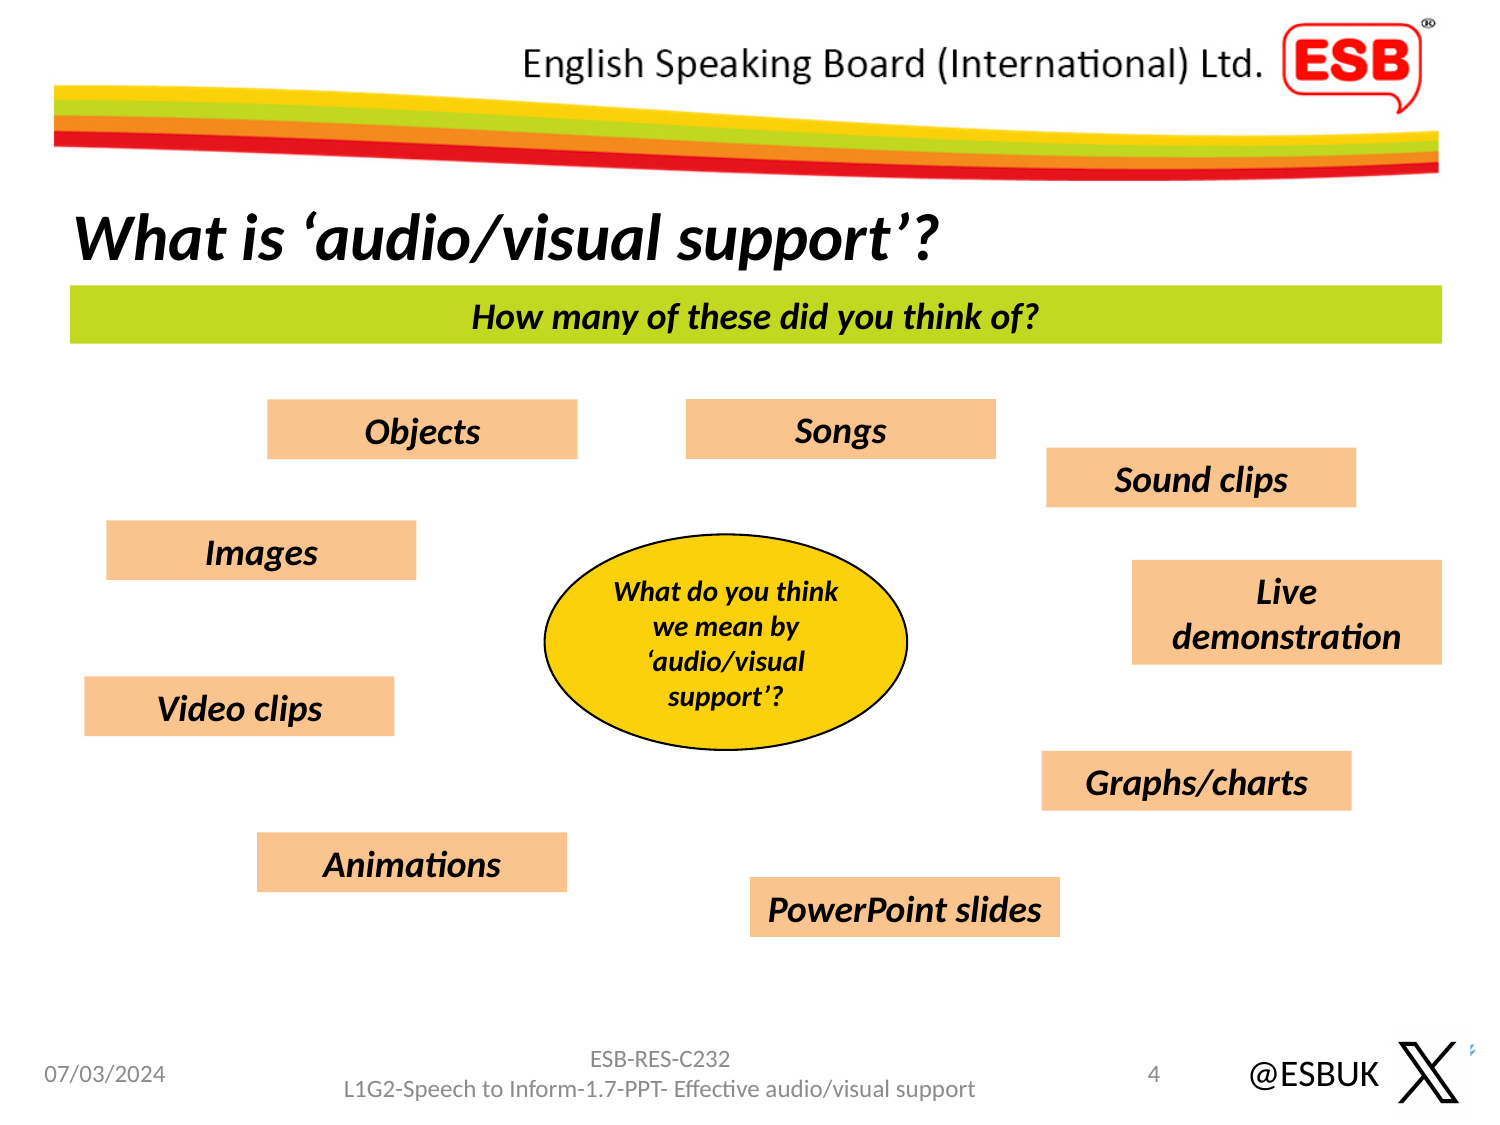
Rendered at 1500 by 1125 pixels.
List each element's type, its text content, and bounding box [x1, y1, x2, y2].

text_box Animations [257, 832, 568, 893]
text_box Images [106, 520, 417, 580]
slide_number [29, 1042, 324, 1103]
text_box How many of these did you think of? [69, 284, 1443, 345]
text_box Sound clips [1046, 447, 1357, 508]
text_box PowerPoint slides [750, 877, 1061, 937]
text_box Songs [685, 399, 997, 459]
footer ESB-RES-C232 L1G2-Speech to Inform-1.7-PPT- Effective audio/visual support [324, 1042, 930, 1103]
picture [0, 0, 1500, 189]
text_box Live demonstration [1131, 559, 1443, 665]
picture [1390, 1029, 1476, 1116]
title What is ‘audio/visual support’? [57, 178, 1352, 299]
text_box Objects [267, 399, 578, 460]
text_box What do you think we mean by ‘audio/visual support’? [543, 533, 909, 751]
text_box Video clips [84, 676, 395, 737]
slide_number 4 [930, 1042, 1176, 1103]
text_box Graphs/charts [1041, 750, 1352, 811]
